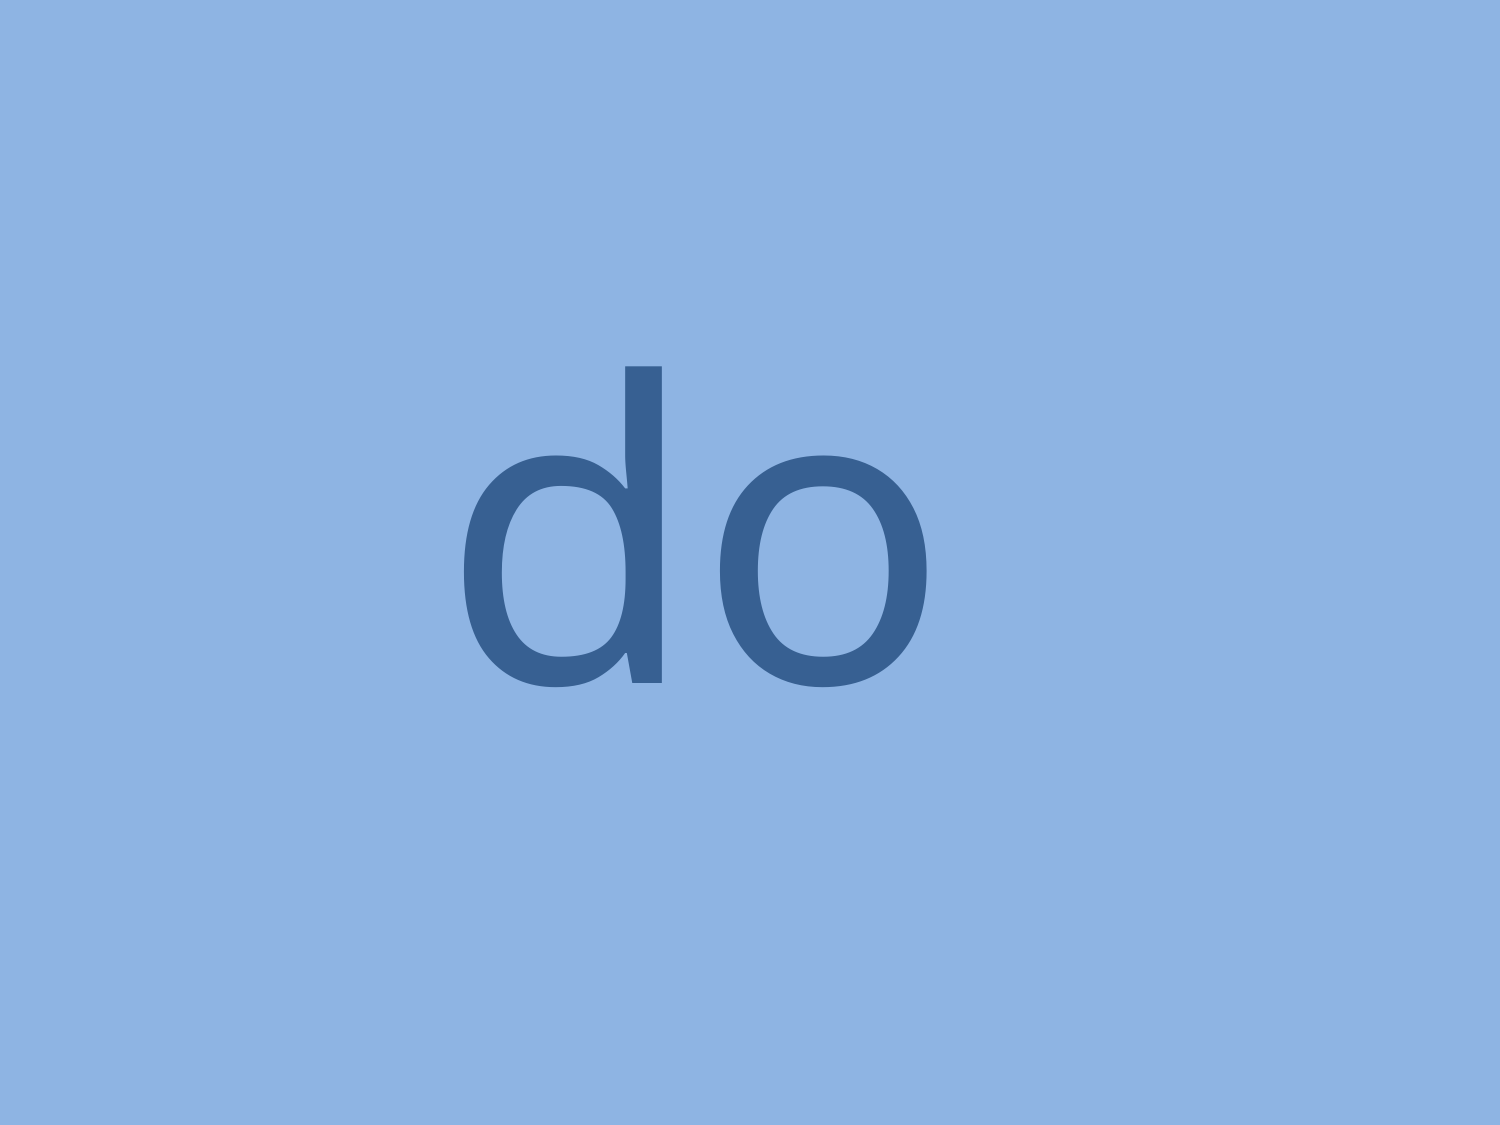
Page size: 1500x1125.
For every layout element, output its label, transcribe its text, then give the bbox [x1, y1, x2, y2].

text_box do [41, 259, 1459, 775]
